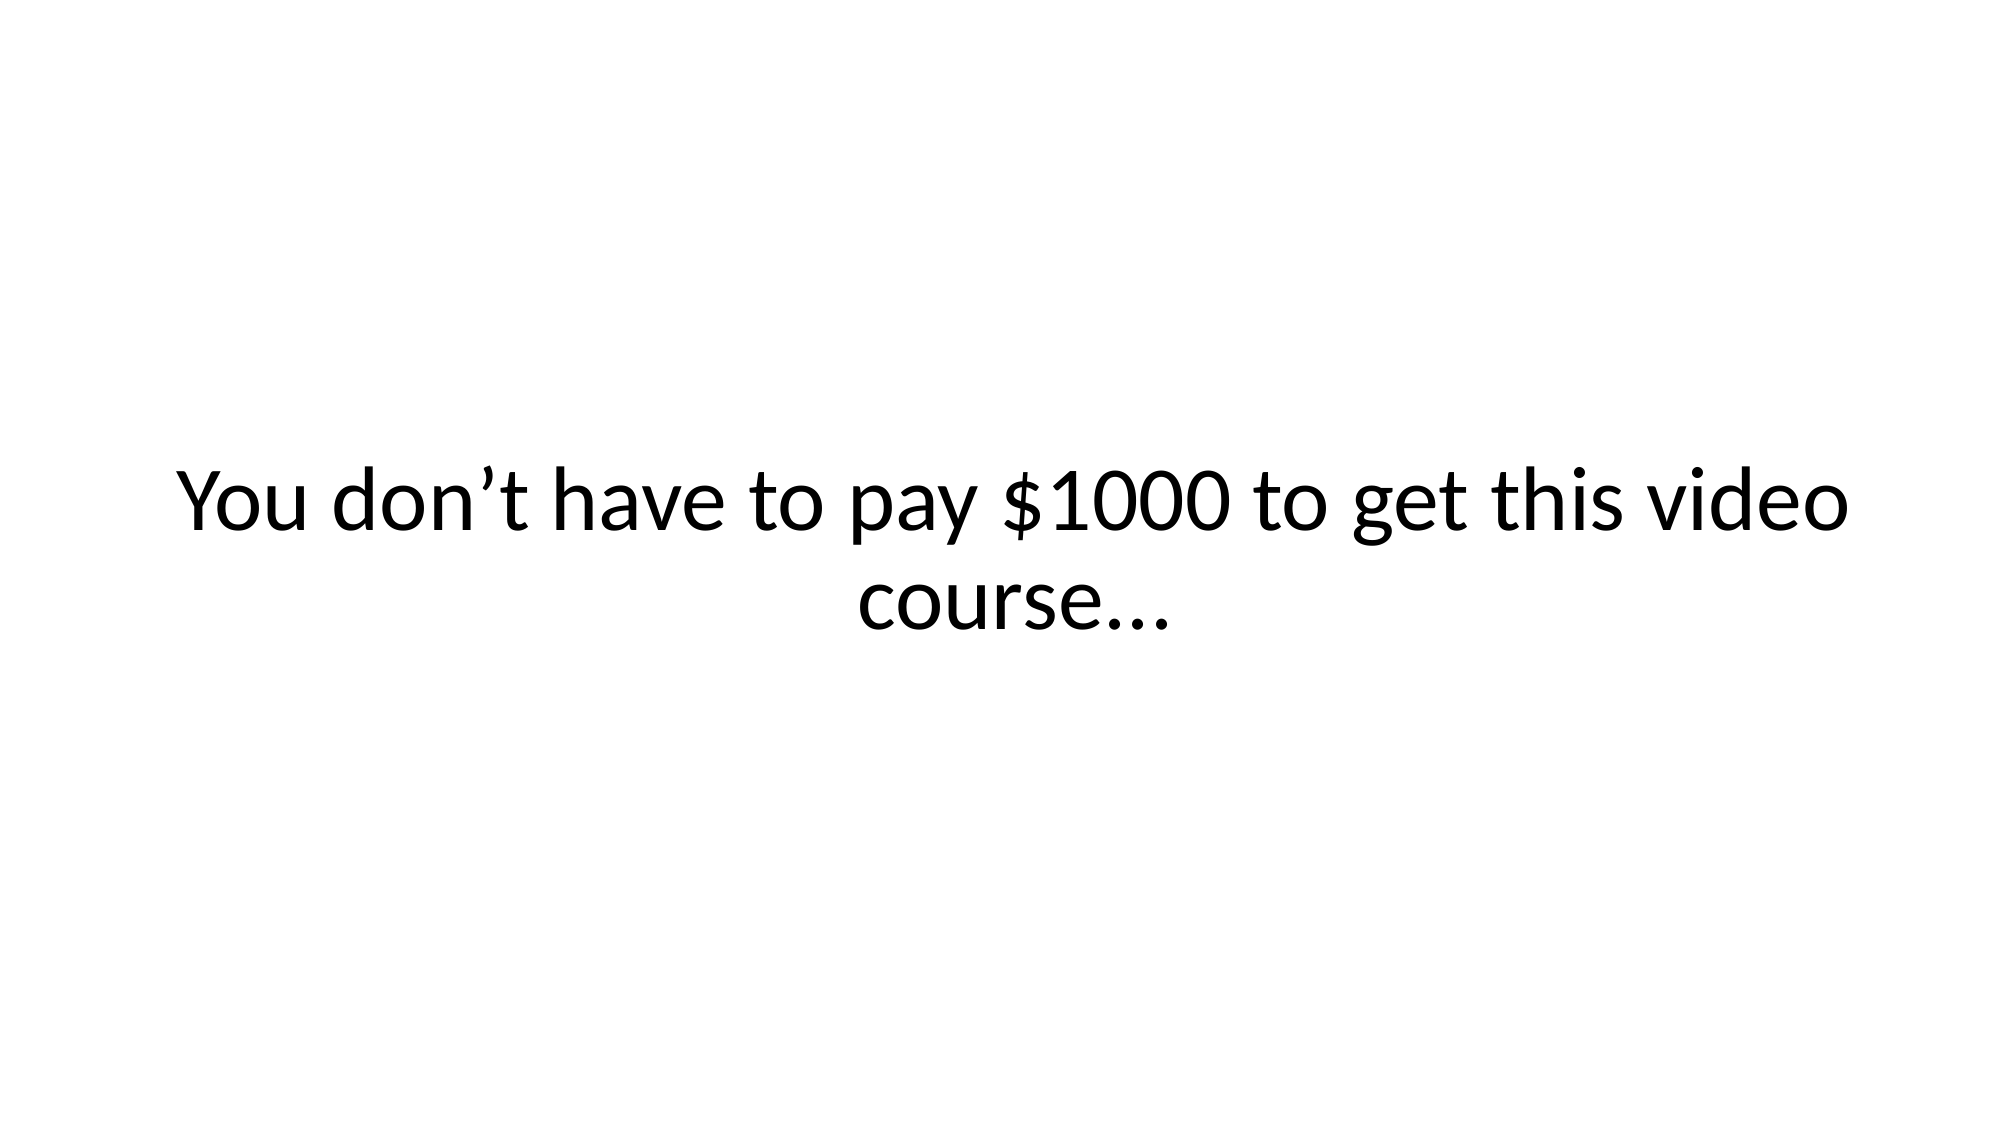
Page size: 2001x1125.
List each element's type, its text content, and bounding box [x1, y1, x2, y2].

list You don’t have to pay $1000 to get this video course... [153, 443, 1878, 1034]
